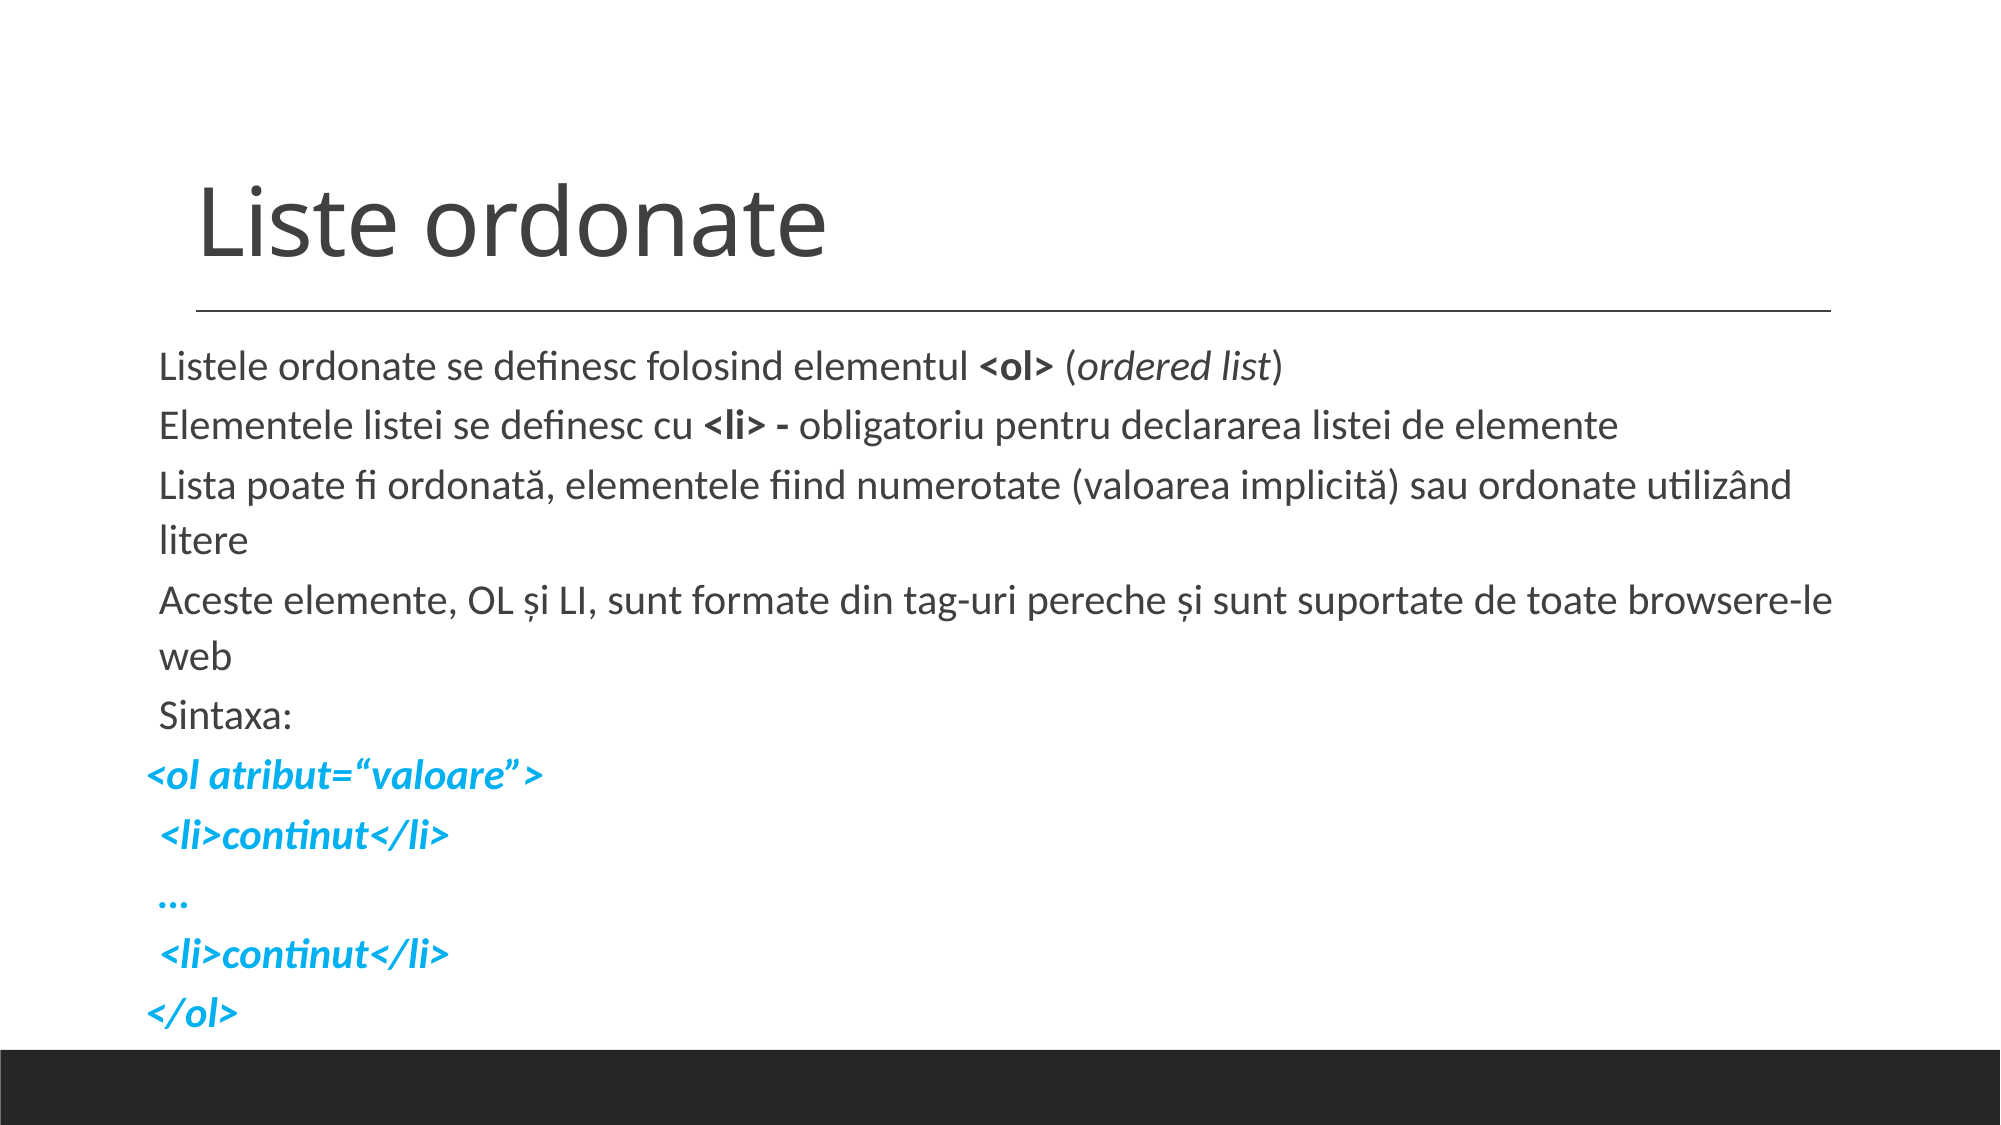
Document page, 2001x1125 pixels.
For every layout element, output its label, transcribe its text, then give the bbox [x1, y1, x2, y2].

title Liste ordonate [180, 47, 1830, 285]
list Listele ordonate se definesc folosind elementul <ol> (ordered list) Elementele listei se definesc cu <li> - obligatoriu pentru declararea listei de elemente Lista poate fi ordonată, elementele fiind numerotate (valoarea implicită) sau ordonate utilizând litere Aceste elemente, OL și LI, sunt formate din tag-uri pereche şi sunt suportate de toate browsere-le web Sintaxa: <ol atribut=“valoare”> <li>continut</li> … <li>continut</li> </ol> [145, 324, 1873, 1050]
